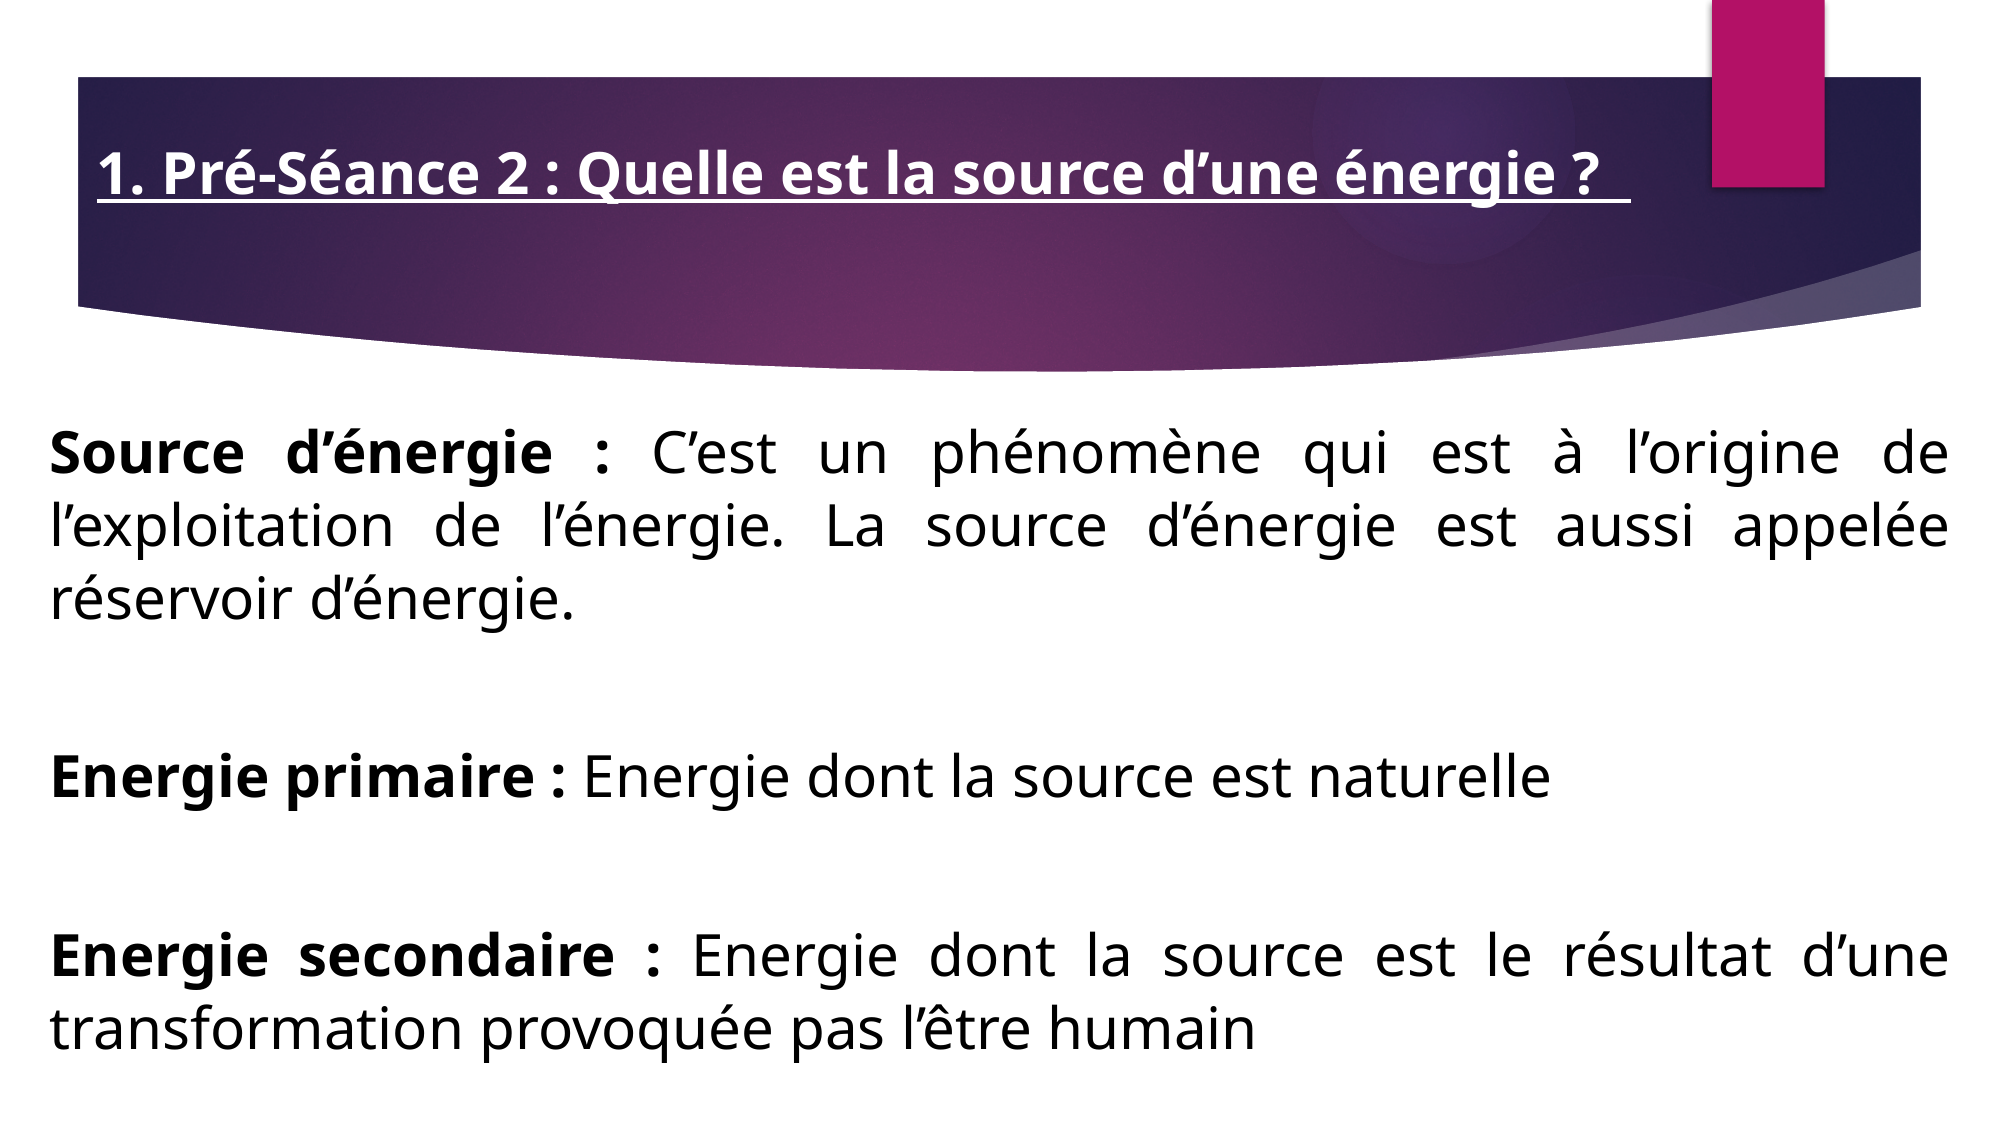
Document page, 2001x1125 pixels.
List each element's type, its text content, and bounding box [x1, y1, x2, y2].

text_box Source d’énergie : C’est un phénomène qui est à l’origine de l’exploitation de l’énergie. La source d’énergie est aussi appelée réservoir d’énergie. Energie primaire : Energie dont la source est naturelle Energie secondaire : Energie dont la source est le résultat d’une transformation provoquée pas l’être humain [34, 405, 1966, 1069]
title 1. Pré-Séance 2 : Quelle est la source d’une énergie ? [81, 72, 1709, 270]
